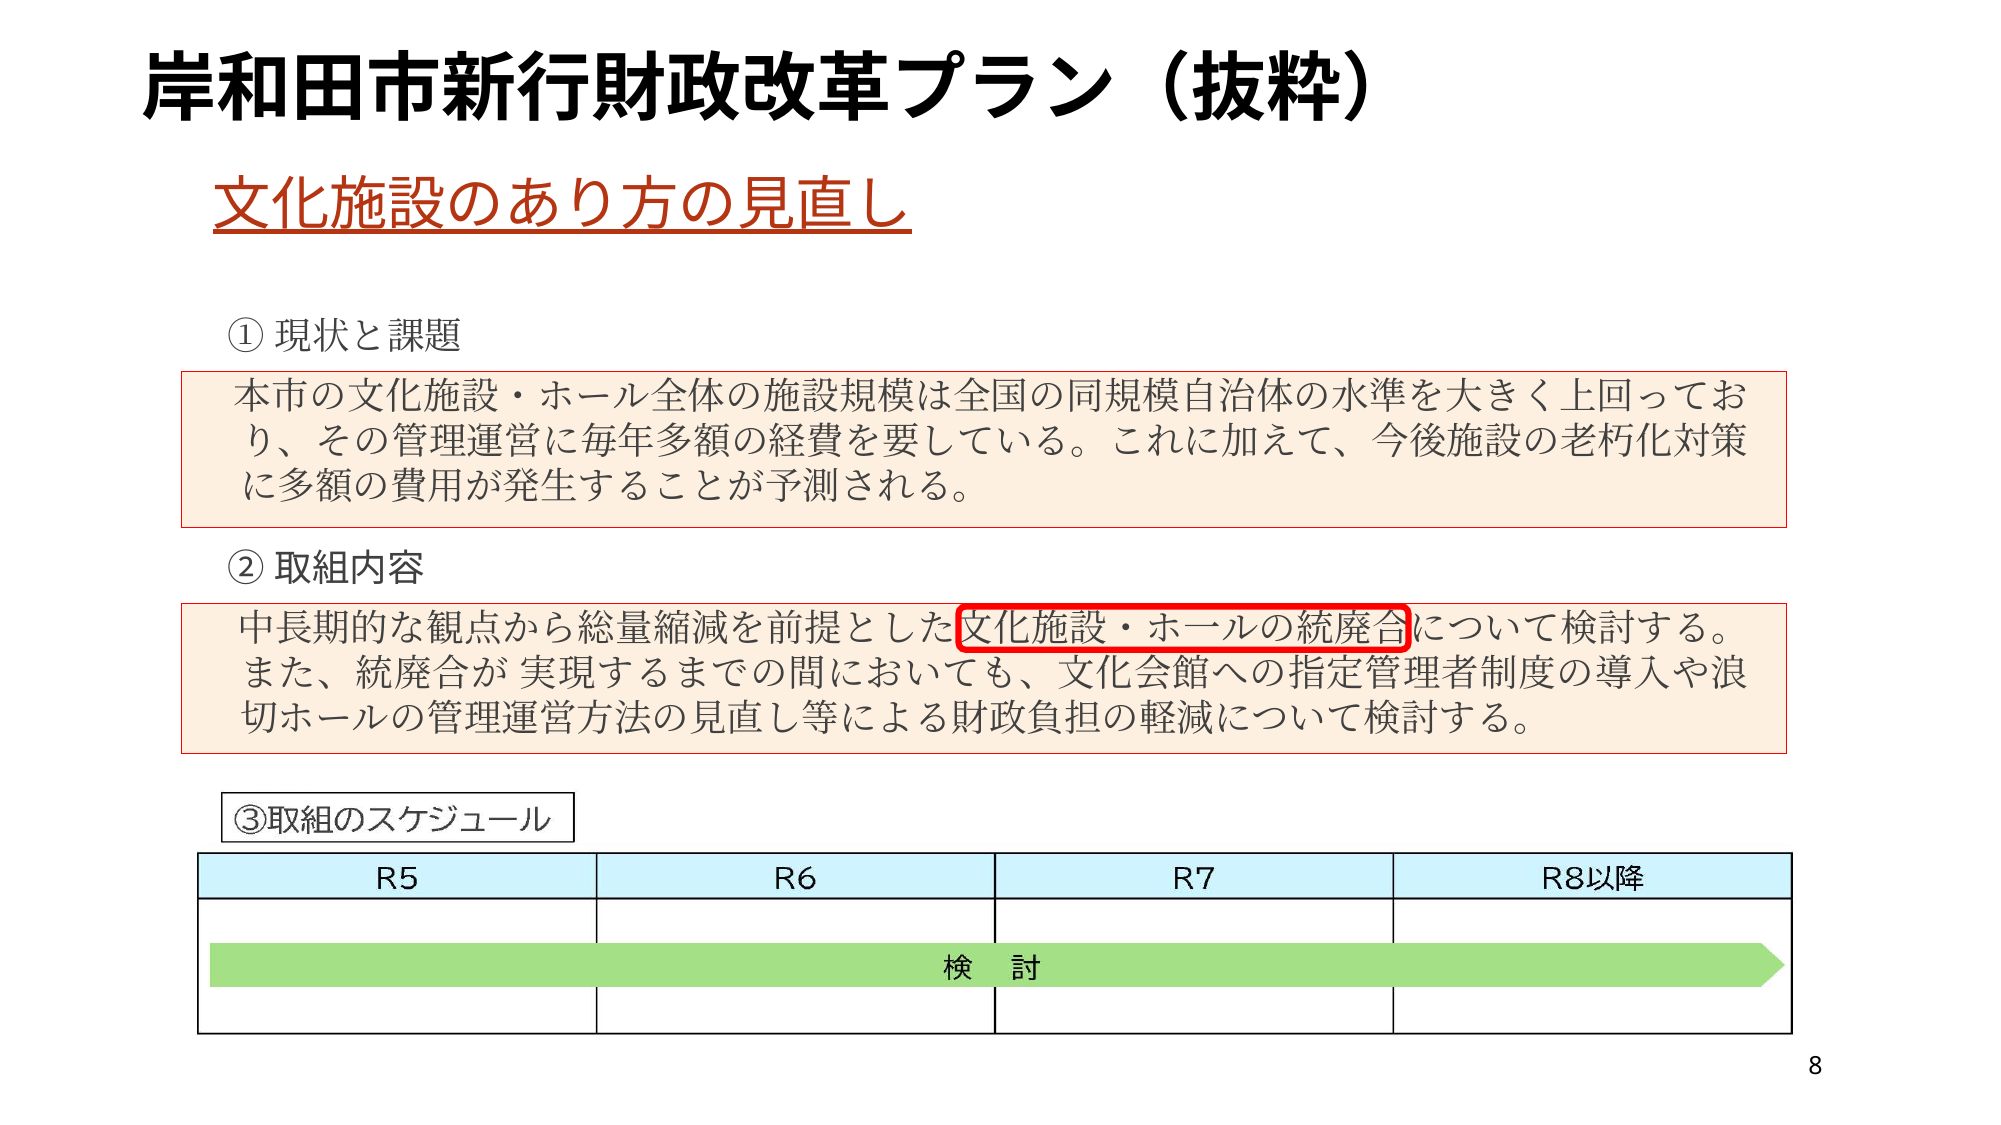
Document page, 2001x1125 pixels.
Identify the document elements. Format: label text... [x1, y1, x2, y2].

text_box 文化施設のあり方の見直し [181, 166, 1787, 232]
text_box [957, 605, 1410, 651]
picture [196, 778, 1802, 1072]
text_box ②取組内容 [196, 544, 1802, 593]
text_box 8 [1793, 1042, 1863, 1103]
text_box ①現状と課題 [196, 312, 1802, 353]
text_box 本市の文化施設・ホール全体の施設規模は全国の同規模自治体の水準を大きく上回っており、その管理運営に毎年多額の経費を要している。これに加えて、今後施設の老朽化対策に多額の費用が発生することが予測される。 [181, 371, 1787, 528]
text_box 岸和田市新行財政改革プラン（抜粋） [126, 32, 1432, 138]
text_box 中長期的な観点から総量縮減を前提とした文化施設・ホ一ルの統廃合について検討する。また、統廃合が 実現するまでの間においても、文化会館への指定管理者制度の導入や浪切ホールの管理運営方法の見直し等による財政負担の軽減について検討する。 [181, 603, 1787, 754]
